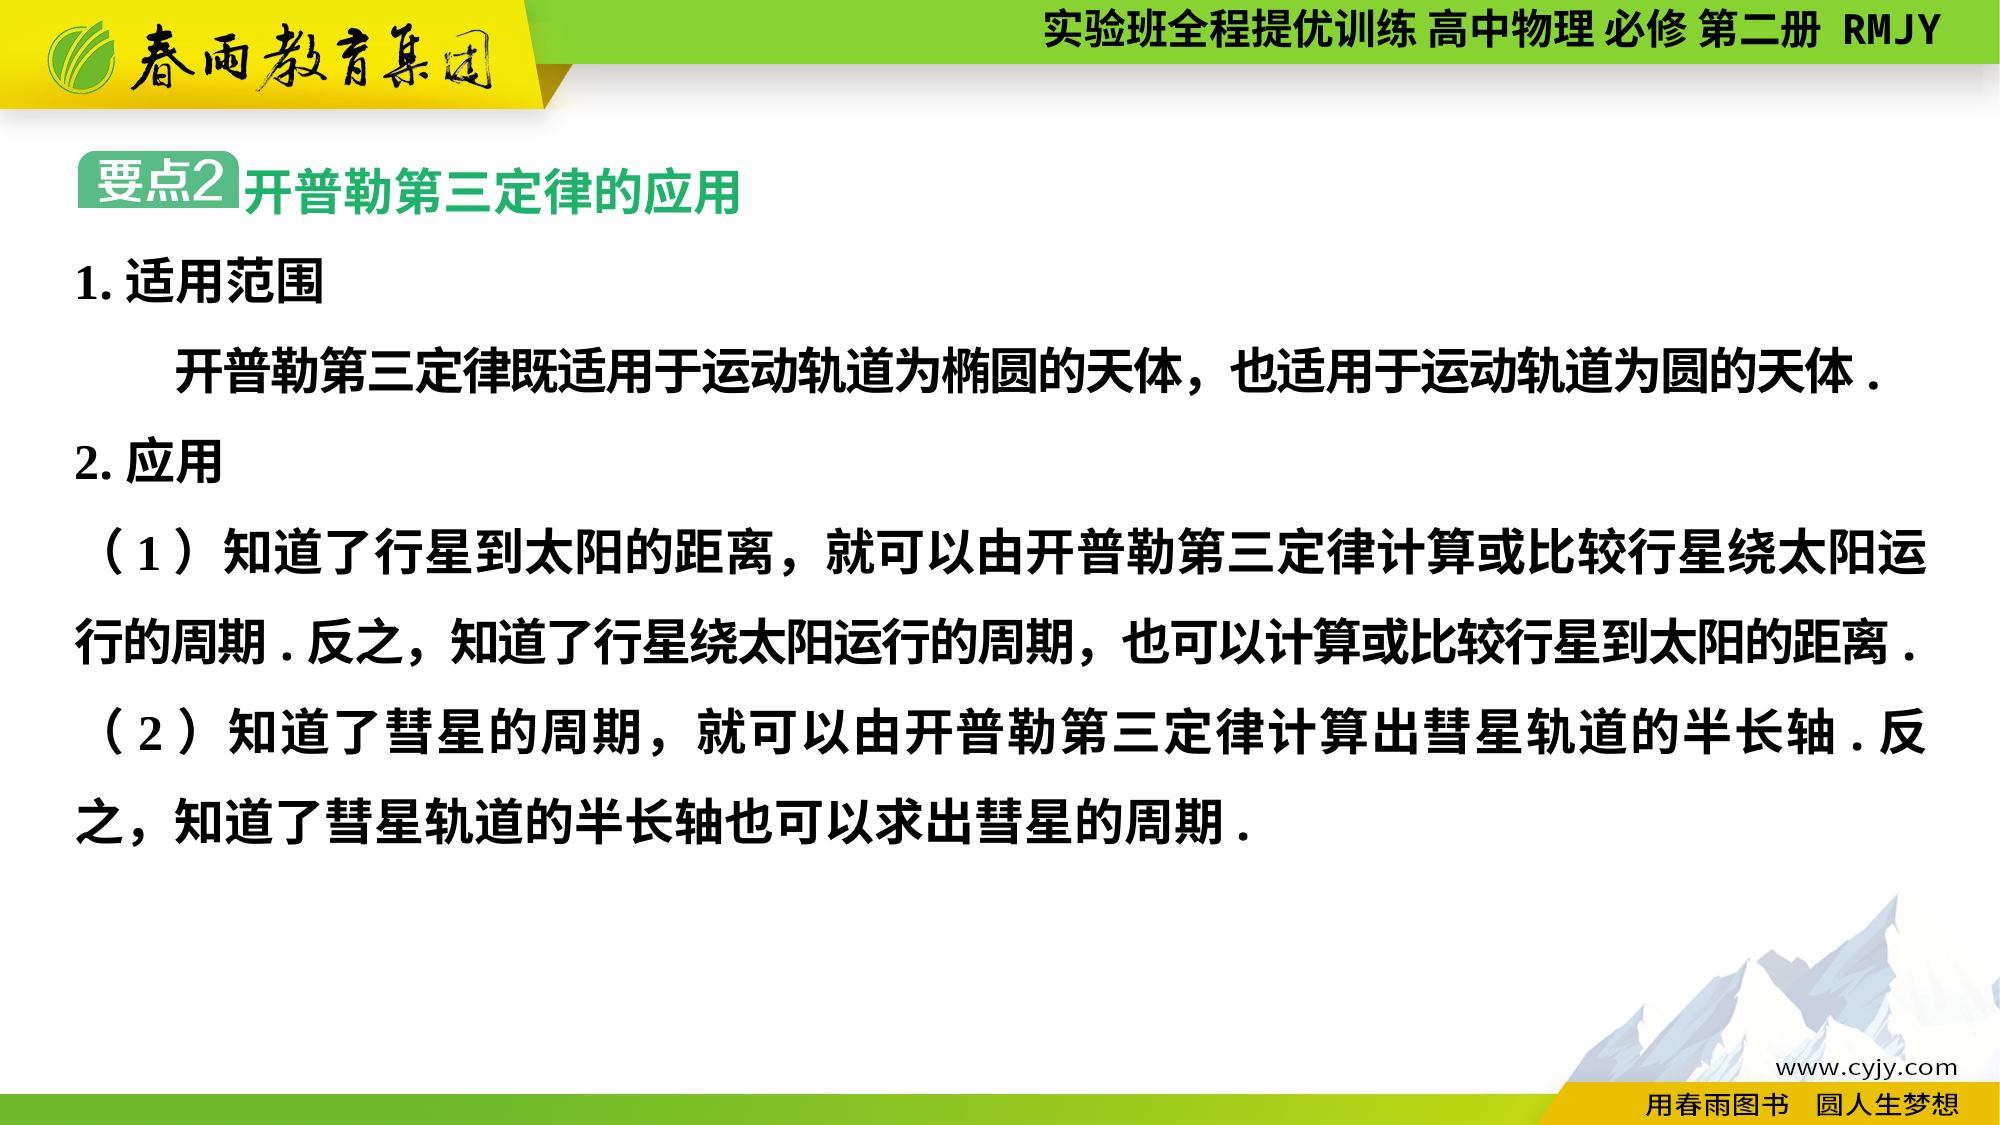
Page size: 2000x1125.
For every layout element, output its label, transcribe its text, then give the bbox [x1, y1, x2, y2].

picture [0, 0, 2000, 1125]
list 开普勒第三定律的应用 1.适用范围 开普勒第三定律既适用于运动轨道为椭圆的天体，也适用于运动轨道为圆的天体. 2.应用 （1）知道了行星到太阳的距离，就可以由开普勒第三定律计算或比较行星绕太阳运行的周期.反之，知道了行星绕太阳运行的周期，也可以计算或比较行星到太阳的距离. （2）知道了彗星的周期，就可以由开普勒第三定律计算出彗星轨道的半长轴.反之，知道了彗星轨道的半长轴也可以求出彗星的周期. [59, 122, 1944, 865]
